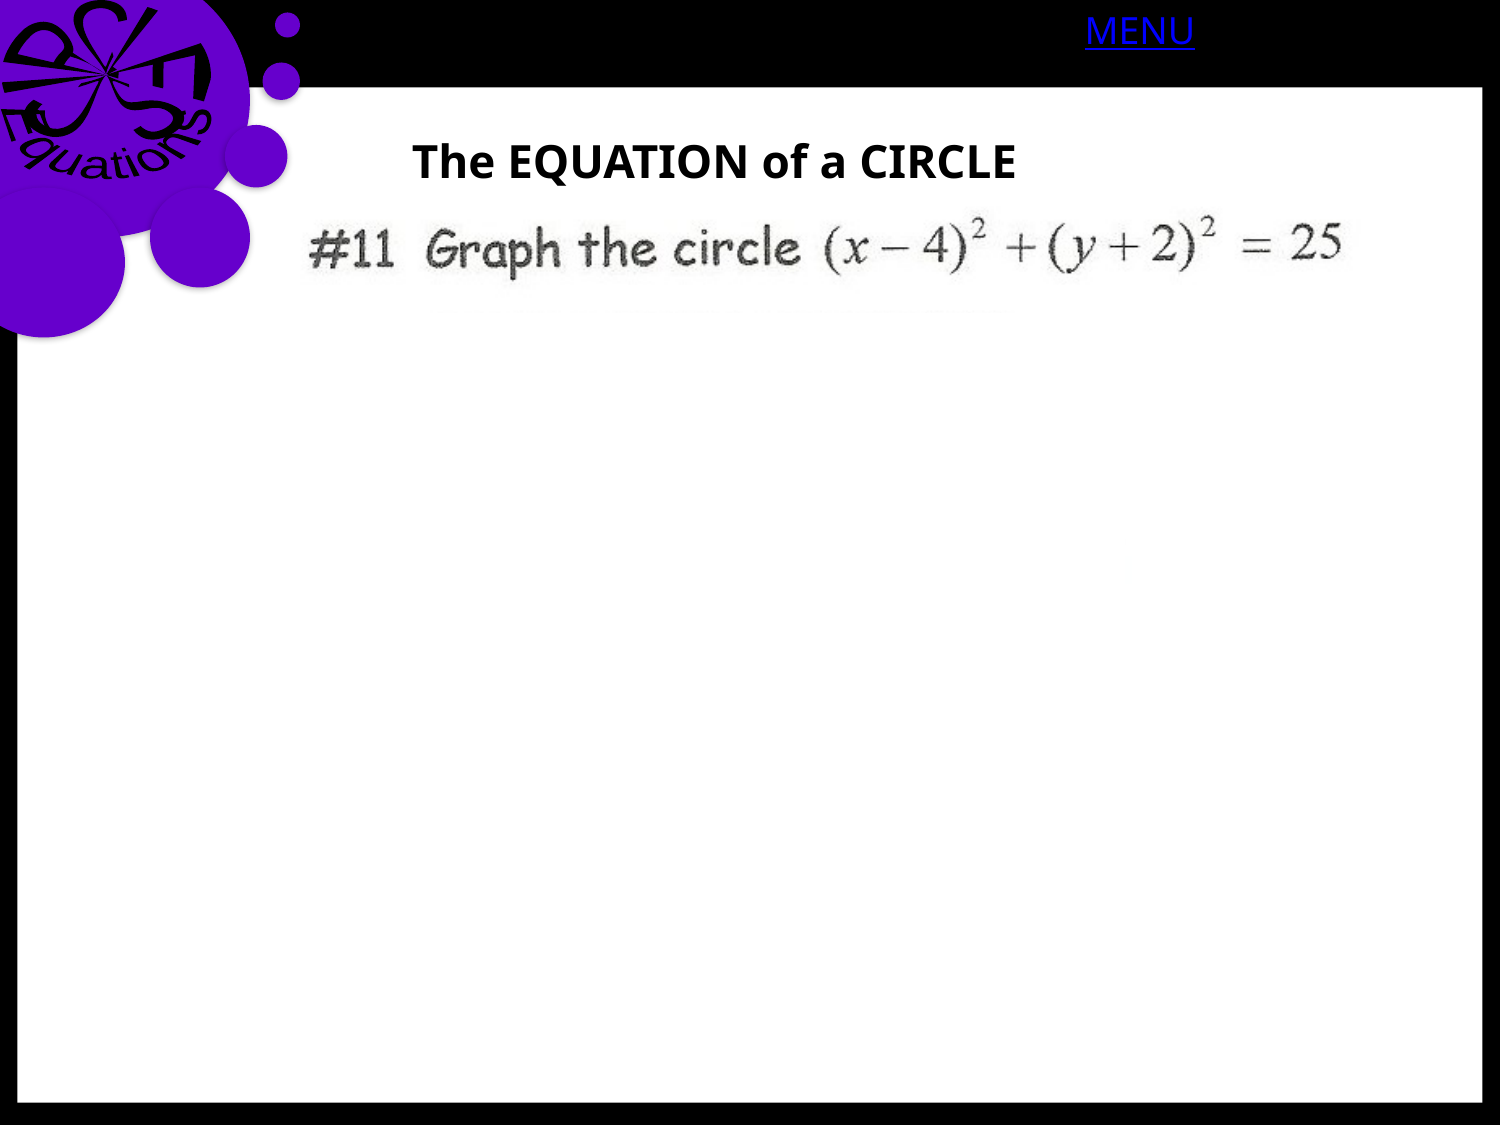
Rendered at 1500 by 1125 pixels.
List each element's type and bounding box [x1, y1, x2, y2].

text_box [0, 0, 1500, 1125]
picture [287, 199, 1392, 951]
